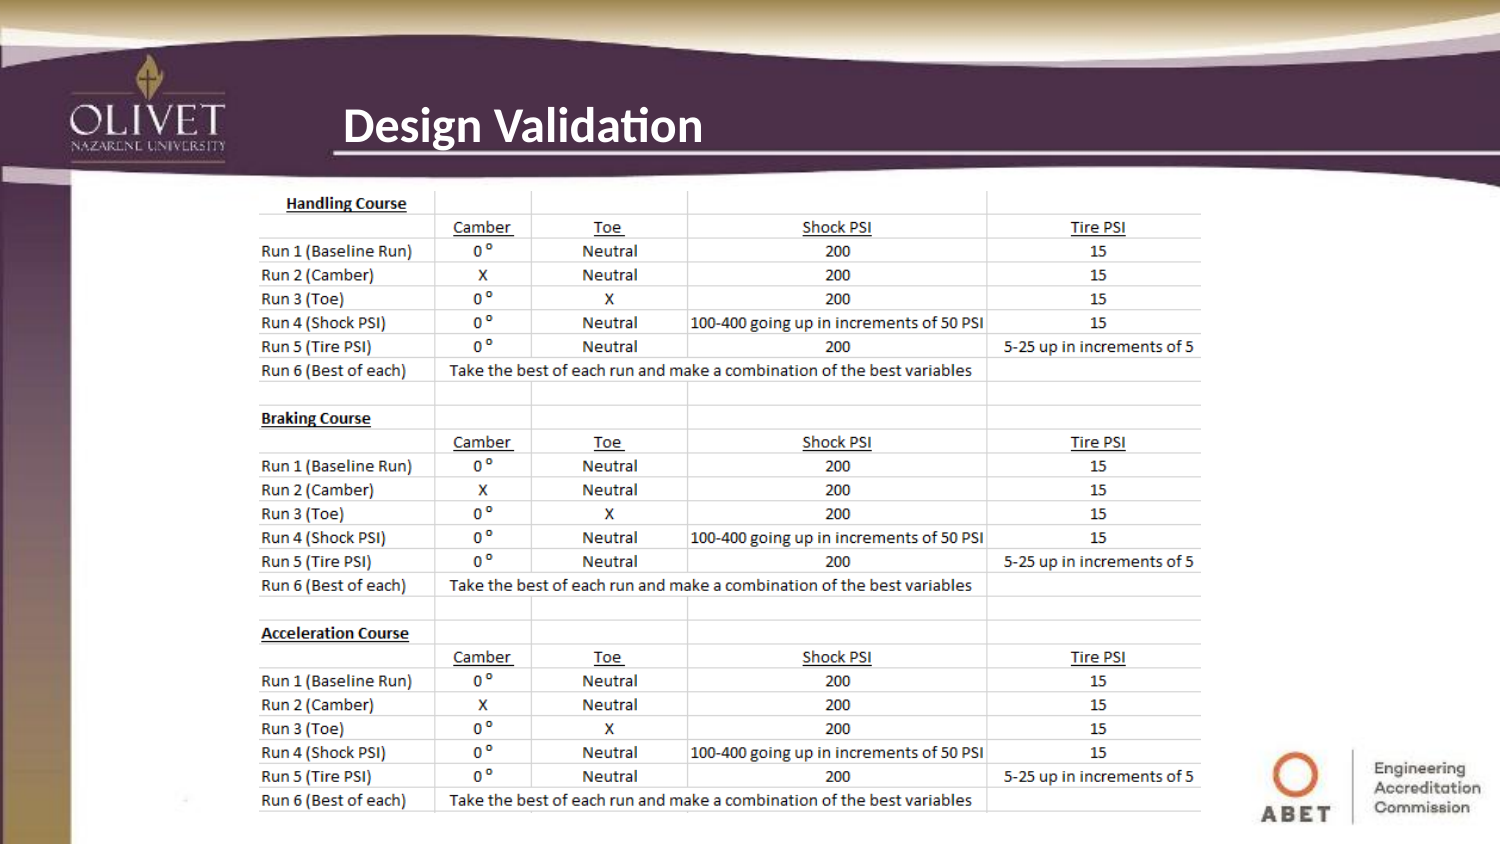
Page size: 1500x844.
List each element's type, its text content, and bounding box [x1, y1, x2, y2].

title Design Validation [331, 44, 1397, 208]
picture [0, 0, 1500, 844]
